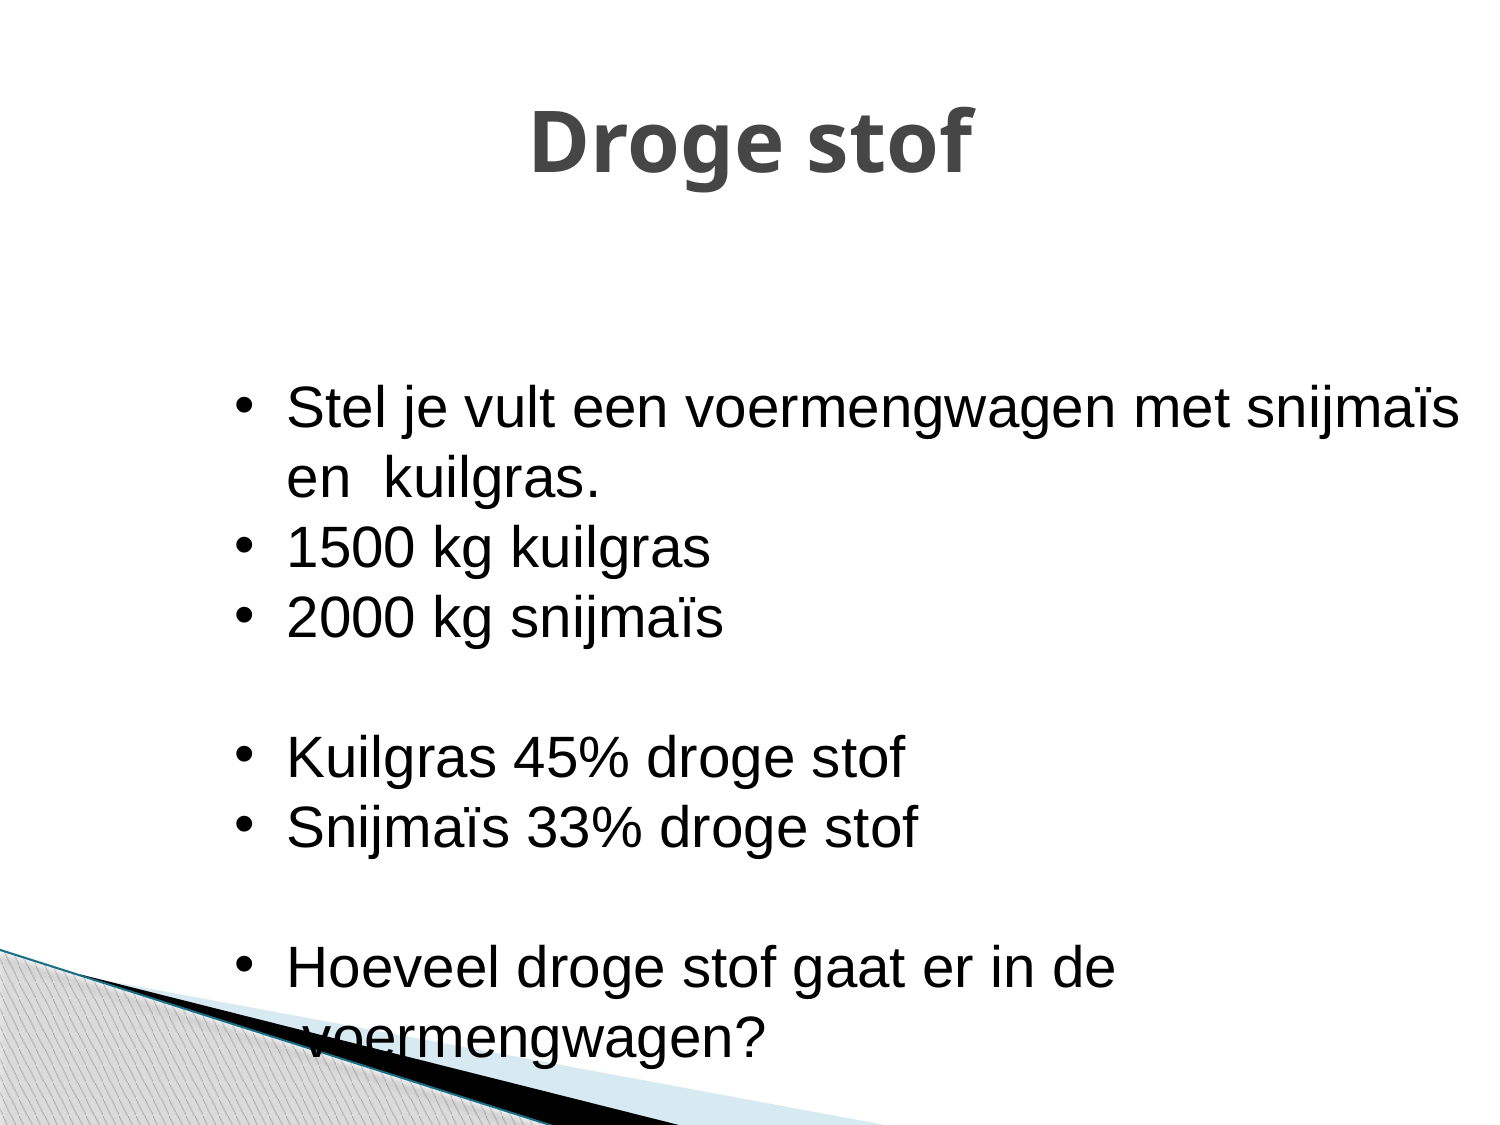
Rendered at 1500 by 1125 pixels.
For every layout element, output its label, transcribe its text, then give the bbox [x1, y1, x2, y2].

text_box Stel je vult een voermengwagen met snijmaïs en kuilgras. 1500 kg kuilgras 2000 kg snijmaïs Kuilgras 45% droge stof Snijmaïs 33% droge stof Hoeveel droge stof gaat er in de voermengwagen? [105, 361, 1477, 1077]
title Droge stof [75, 45, 1425, 233]
